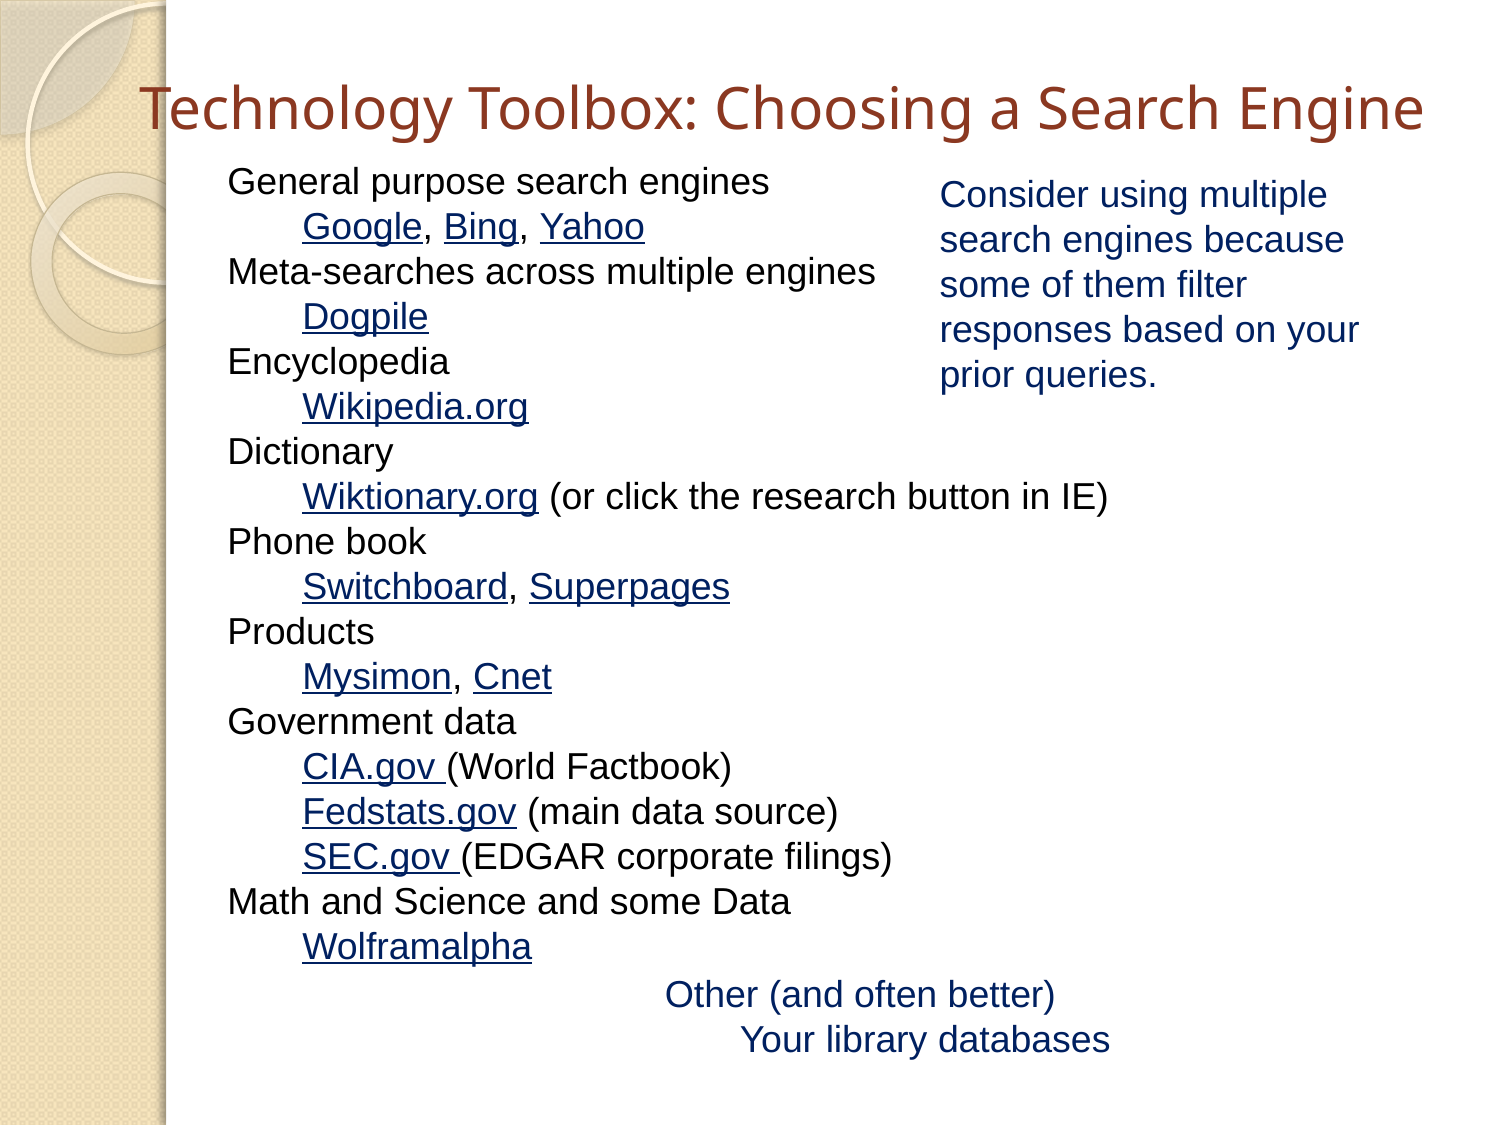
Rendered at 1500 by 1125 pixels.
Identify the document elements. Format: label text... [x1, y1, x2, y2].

text_box Consider using multiple search engines because some of them filter responses based on your prior queries. [924, 162, 1438, 403]
text_box General purpose search engines Google, Bing, Yahoo Meta-searches across multiple engines Dogpile Encyclopedia Wikipedia.org Dictionary Wiktionary.org (or click the research button in IE) Phone book Switchboard, Superpages Products Mysimon, Cnet Government data CIA.gov (World Factbook) Fedstats.gov (main data source) SEC.gov (EDGAR corporate filings) Math and Science and some Data Wolframalpha [212, 149, 1138, 975]
text_box Other (and often better) Your library databases [649, 962, 1163, 1068]
title Technology Toolbox: Choosing a Search Engine [125, 62, 1450, 150]
